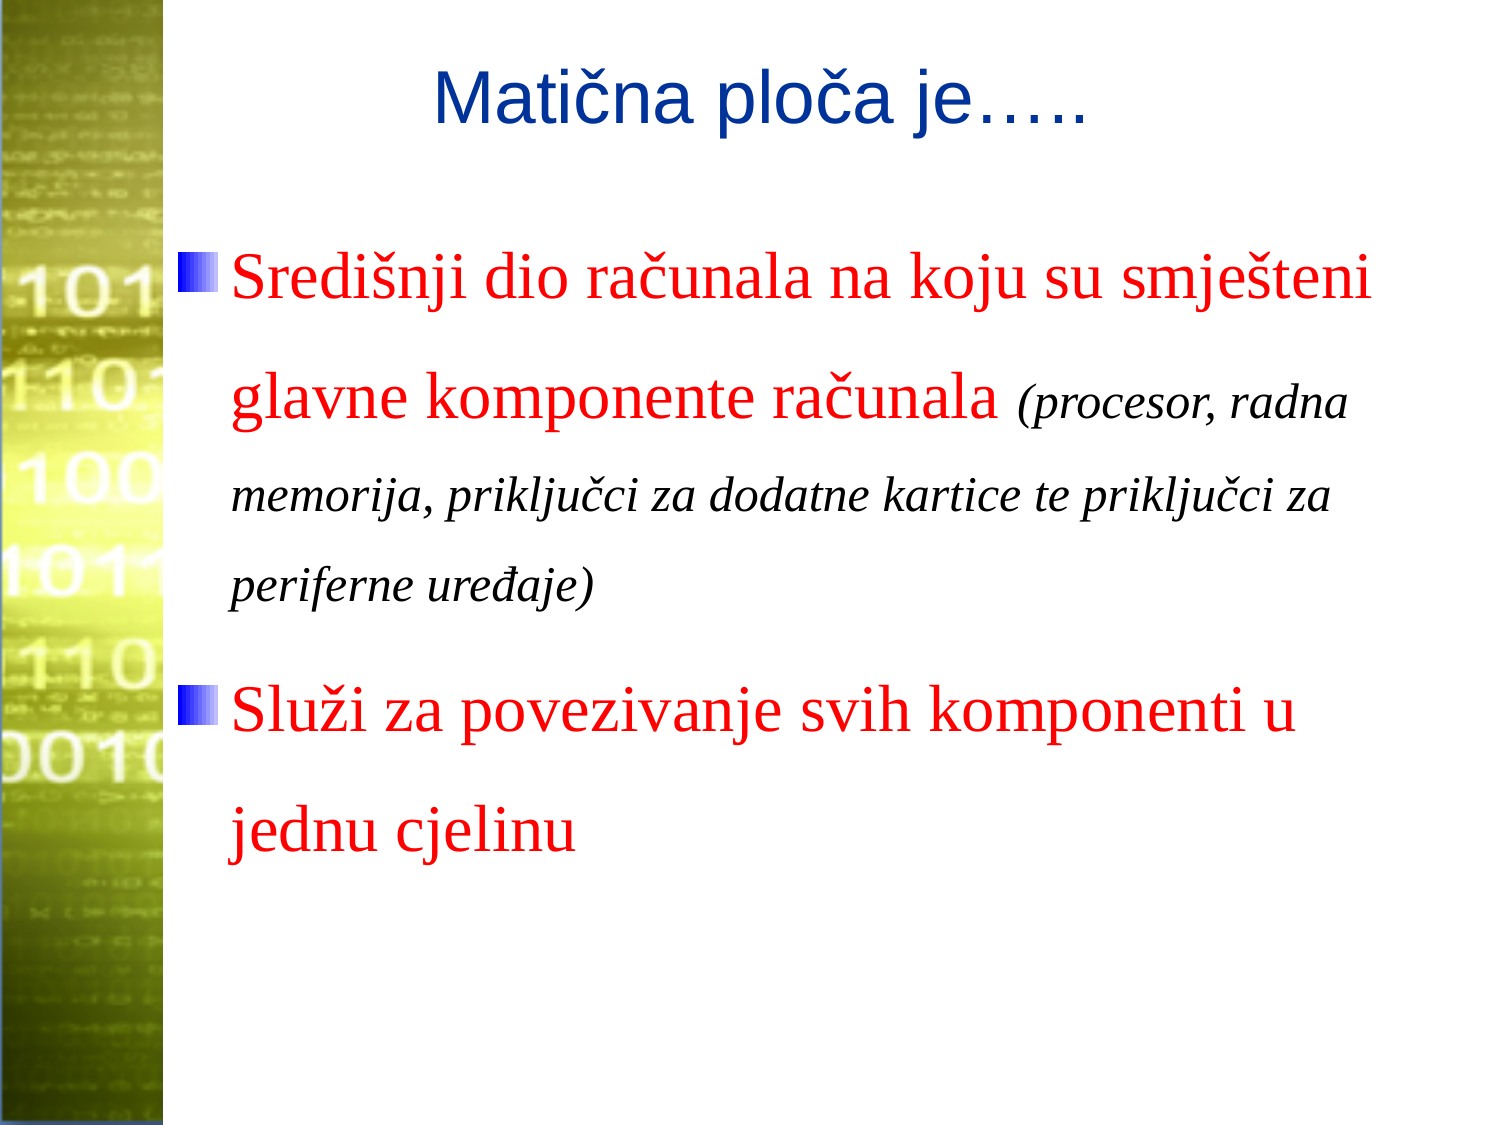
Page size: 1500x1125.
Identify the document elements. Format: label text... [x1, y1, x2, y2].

list Središnji dio računala na koju su smješteni glavne komponente računala (procesor, radna memorija, priključci za dodatne kartice te priključci za periferne uređaje) Služi za povezivanje svih komponenti u jednu cjelinu [166, 184, 1471, 943]
picture [174, 248, 222, 296]
picture [174, 681, 222, 729]
title Matična ploča je….. [163, 0, 1400, 184]
picture [0, 0, 163, 1125]
